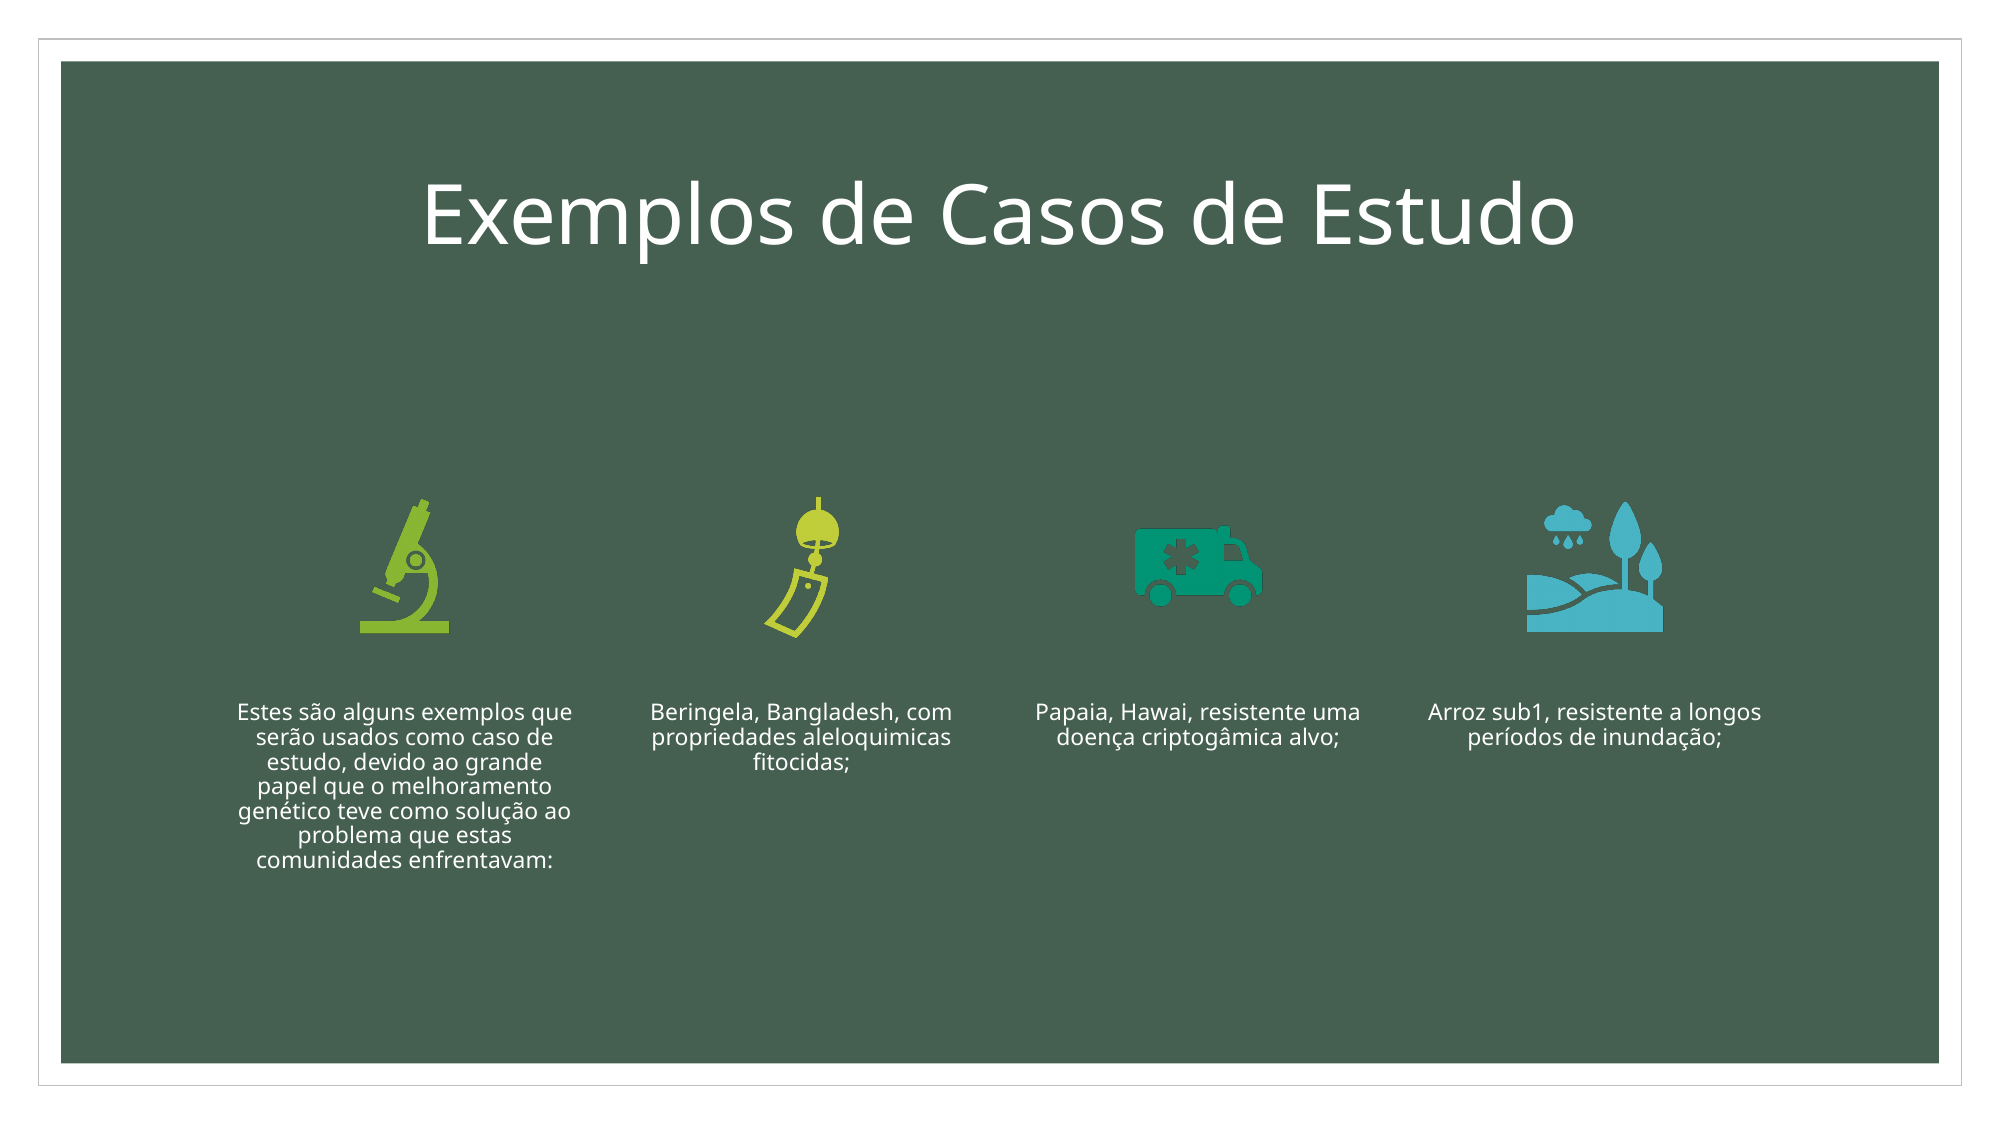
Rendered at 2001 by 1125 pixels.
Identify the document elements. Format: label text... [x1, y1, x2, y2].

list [174, 378, 1825, 991]
title Exemplos de Casos de Estudo [174, 105, 1825, 331]
